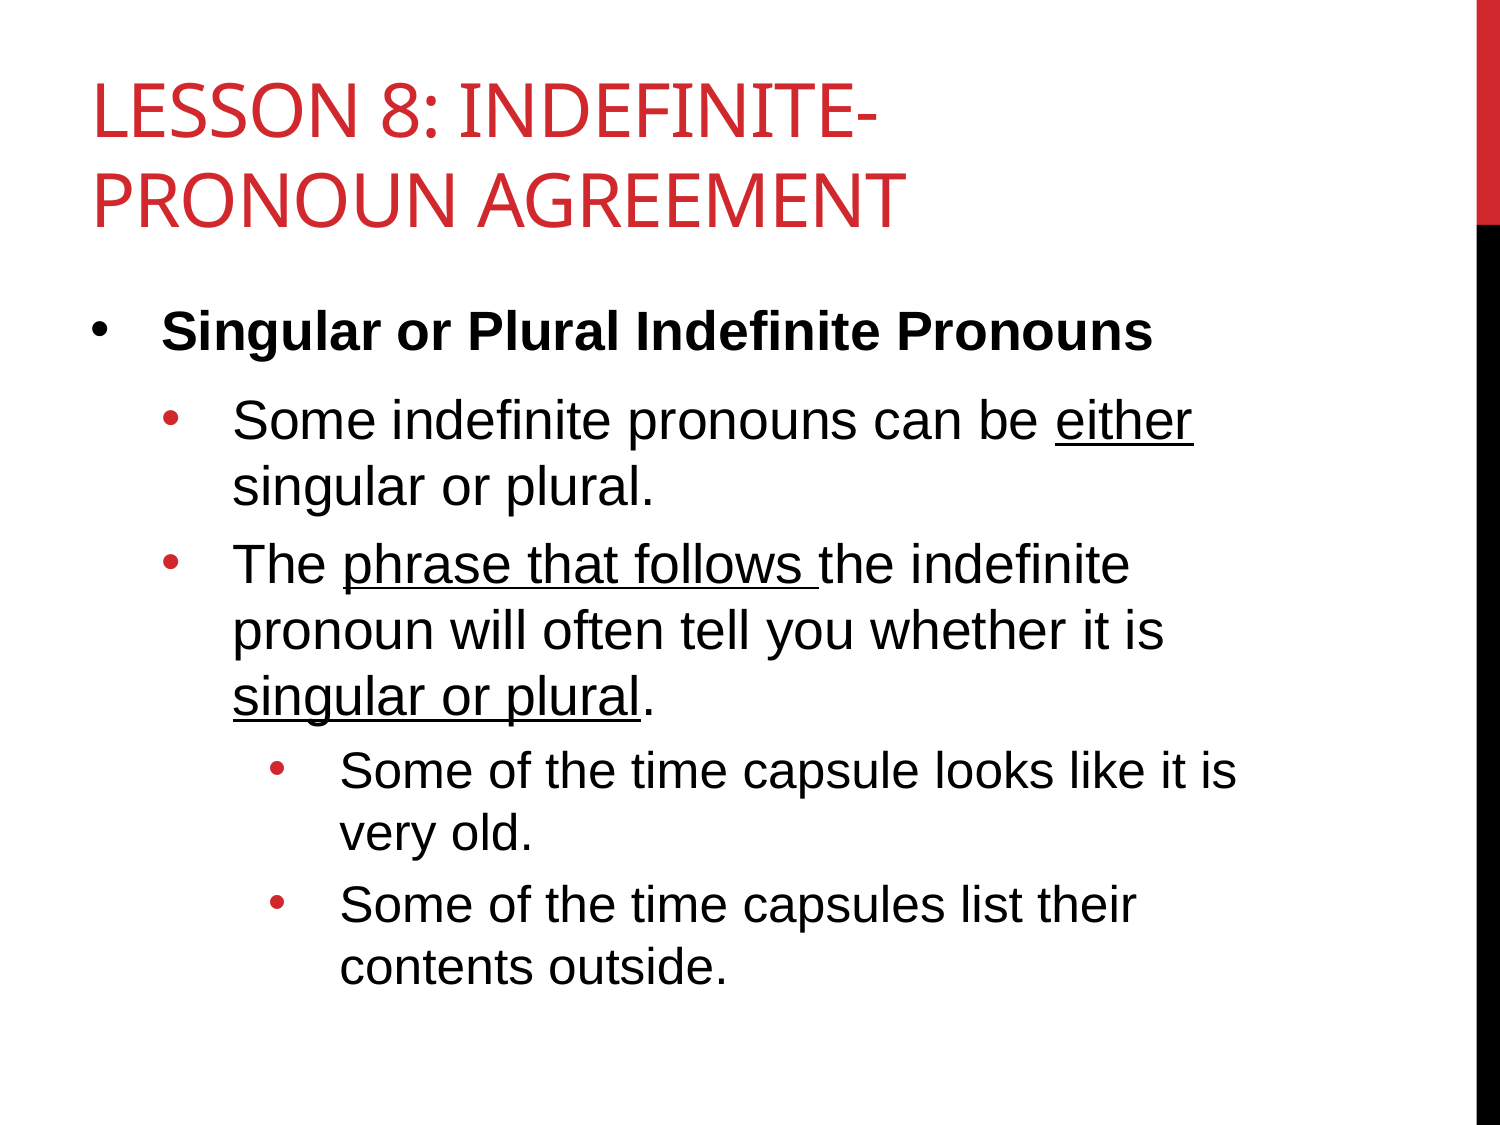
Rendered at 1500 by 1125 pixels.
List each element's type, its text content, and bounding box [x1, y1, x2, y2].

list Singular or Plural Indefinite Pronouns Some indefinite pronouns can be either singular or plural. The phrase that follows the indefinite pronoun will often tell you whether it is singular or plural. Some of the time capsule looks like it is very old. Some of the time capsules list their contents outside. [75, 287, 1325, 1005]
title Lesson 8: Indefinite-Pronoun agreement [75, 25, 1025, 250]
